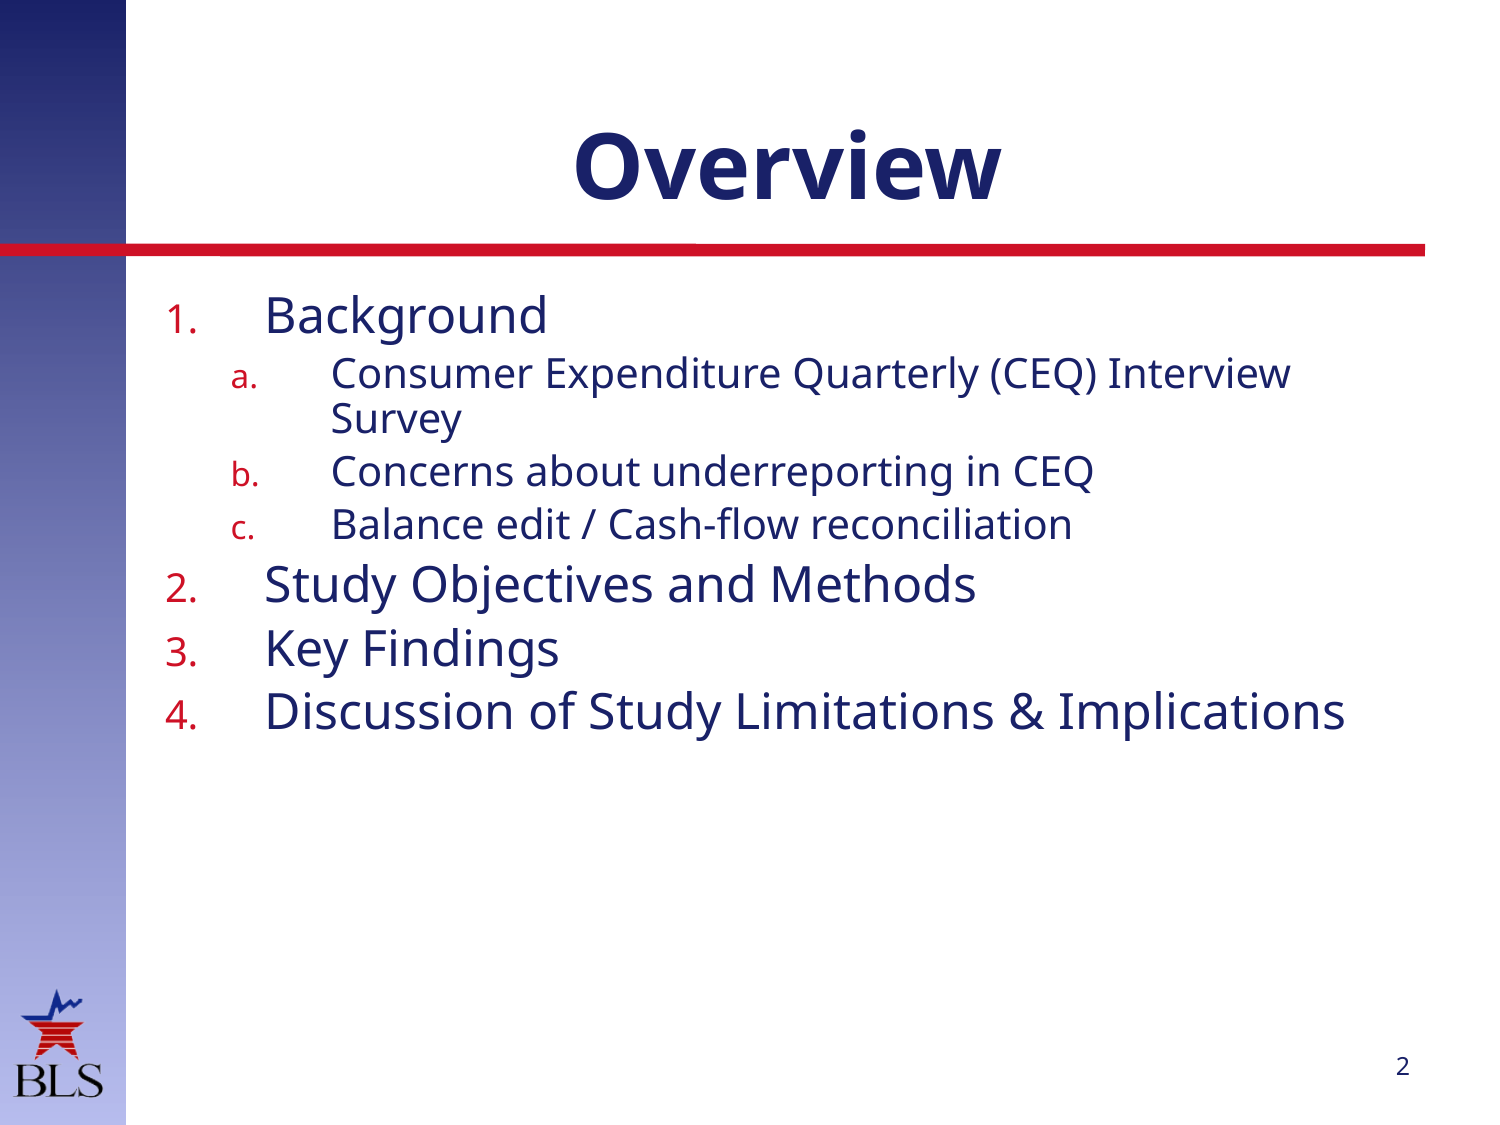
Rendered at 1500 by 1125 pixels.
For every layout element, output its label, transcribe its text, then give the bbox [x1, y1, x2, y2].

list Background Consumer Expenditure Quarterly (CEQ) Interview Survey Concerns about underreporting in CEQ Balance edit / Cash-flow reconciliation Study Objectives and Methods Key Findings Discussion of Study Limitations & Implications [149, 282, 1426, 1026]
picture [0, 983, 118, 1125]
title Overview [149, 44, 1426, 226]
slide_number 2 [1312, 1037, 1425, 1098]
